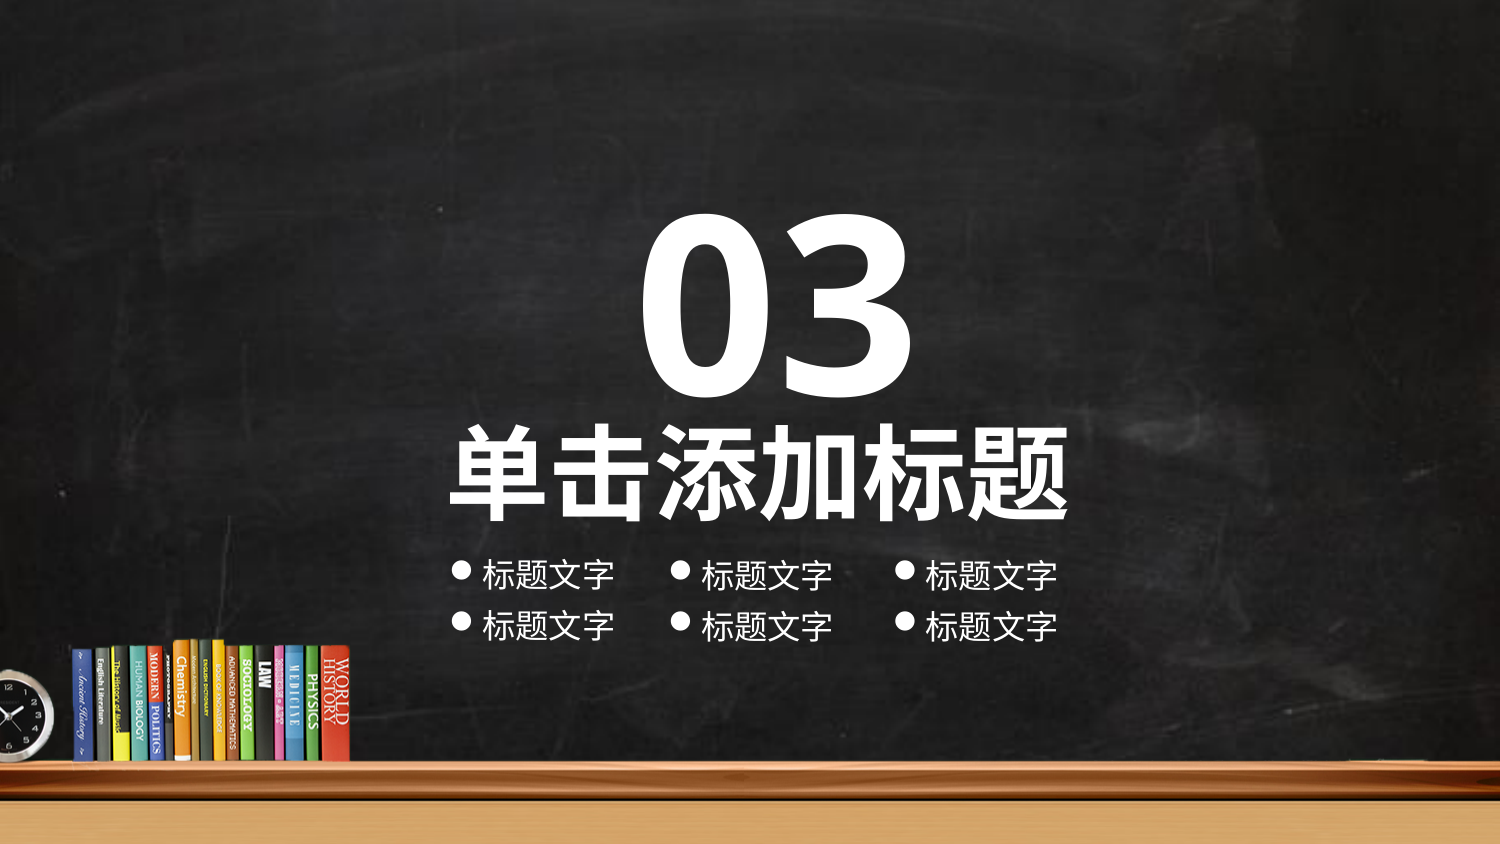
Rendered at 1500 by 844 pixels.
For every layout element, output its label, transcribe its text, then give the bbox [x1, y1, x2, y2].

text_box 标题文字 [892, 554, 1222, 595]
text_box 标题文字 [668, 605, 892, 646]
text_box 标题文字 [449, 605, 668, 646]
text_box 标题文字 [892, 605, 1222, 646]
text_box 03 [619, 138, 998, 454]
text_box 单击添加标题 [431, 401, 1164, 541]
text_box 标题文字 [668, 554, 892, 595]
picture [0, 0, 1500, 844]
text_box 标题文字 [449, 554, 668, 595]
